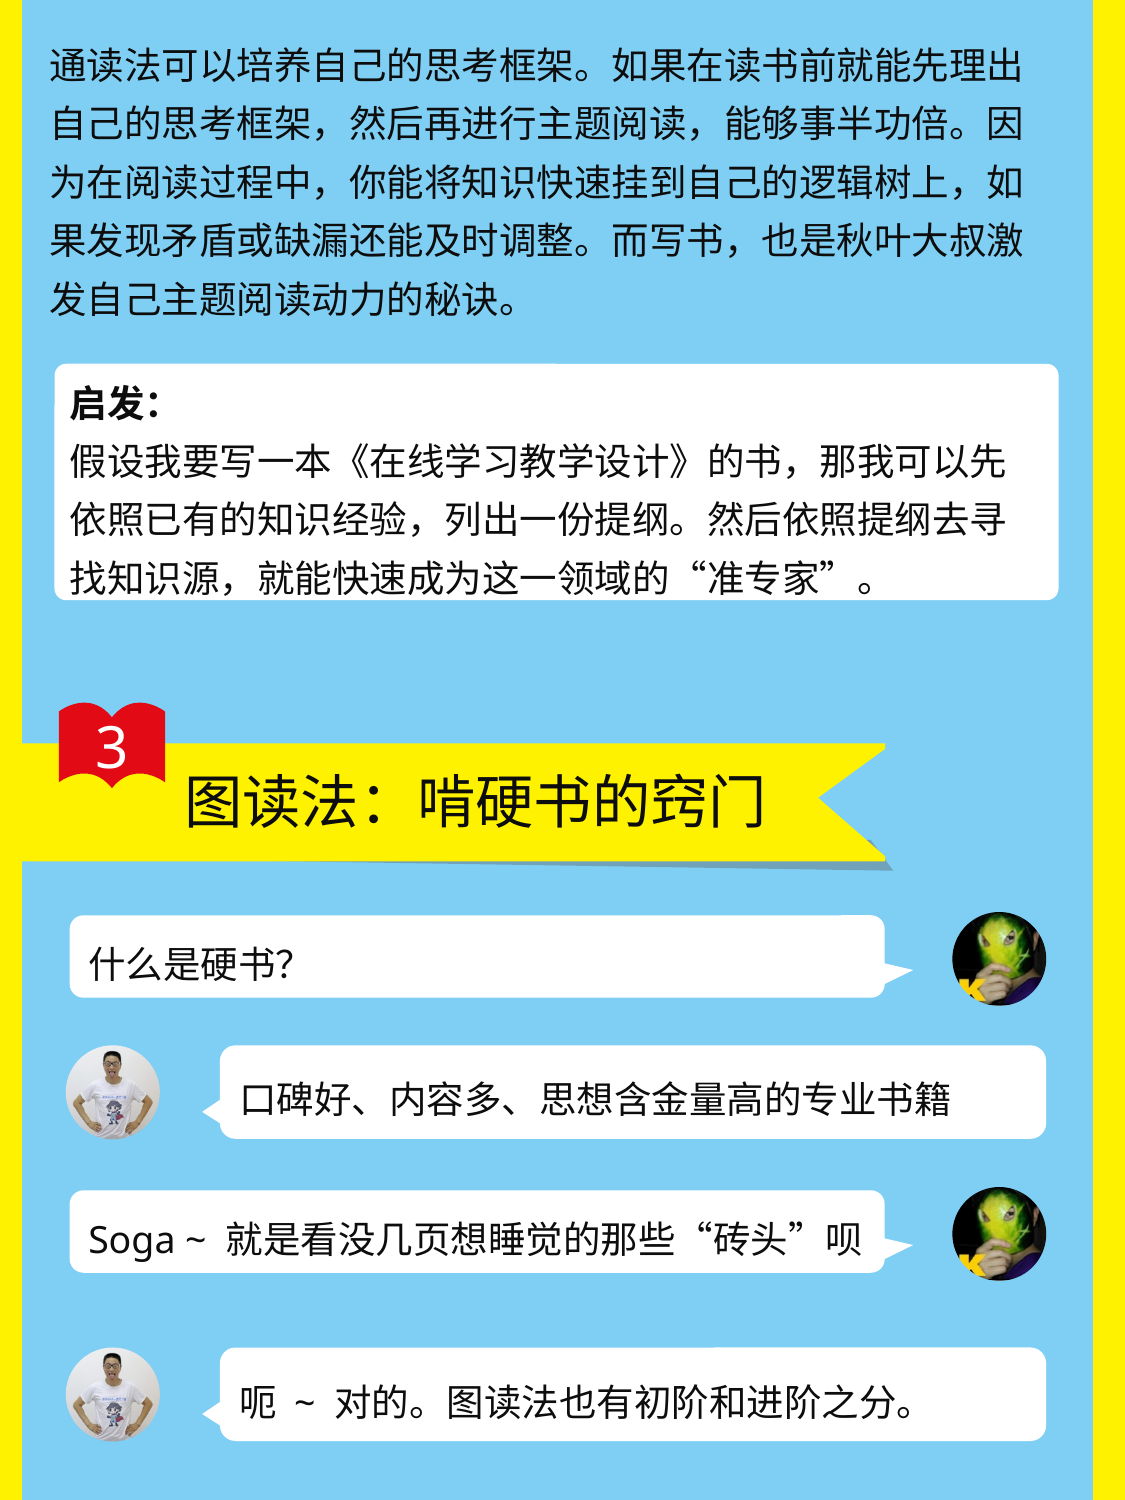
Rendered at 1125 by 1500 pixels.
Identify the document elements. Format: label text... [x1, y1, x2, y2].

picture [65, 1045, 161, 1140]
text_box Soga ~ 就是看没几页想睡觉的那些“砖头”呗 [67, 1188, 916, 1275]
picture [952, 911, 1047, 1007]
text_box 通读法可以培养自己的思考框架。如果在读书前就能先理出自己的思考框架，然后再进行主题阅读，能够事半功倍。因为在阅读过程中，你能将知识快速挂到自己的逻辑树上，如果发现矛盾或缺漏还能及时调整。而写书，也是秋叶大叔激发自己主题阅读动力的秘诀。 [34, 21, 1059, 329]
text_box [58, 702, 166, 789]
text_box 口碑好、内容多、思想含金量高的专业书籍 [200, 1043, 1049, 1141]
text_box 呃 ~ 对的。图读法也有初阶和进阶之分。 [200, 1345, 1049, 1444]
text_box 什么是硬书？ [67, 913, 916, 1000]
picture [952, 1186, 1047, 1282]
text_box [0, 743, 894, 872]
picture [65, 1347, 161, 1442]
text_box 启发： 假设我要写一本《在线学习教学设计》的书，那我可以先依照已有的知识经验，列出一份提纲。然后依照提纲去寻找知识源，就能快速成为这一领域的“准专家”。 [55, 358, 1059, 608]
